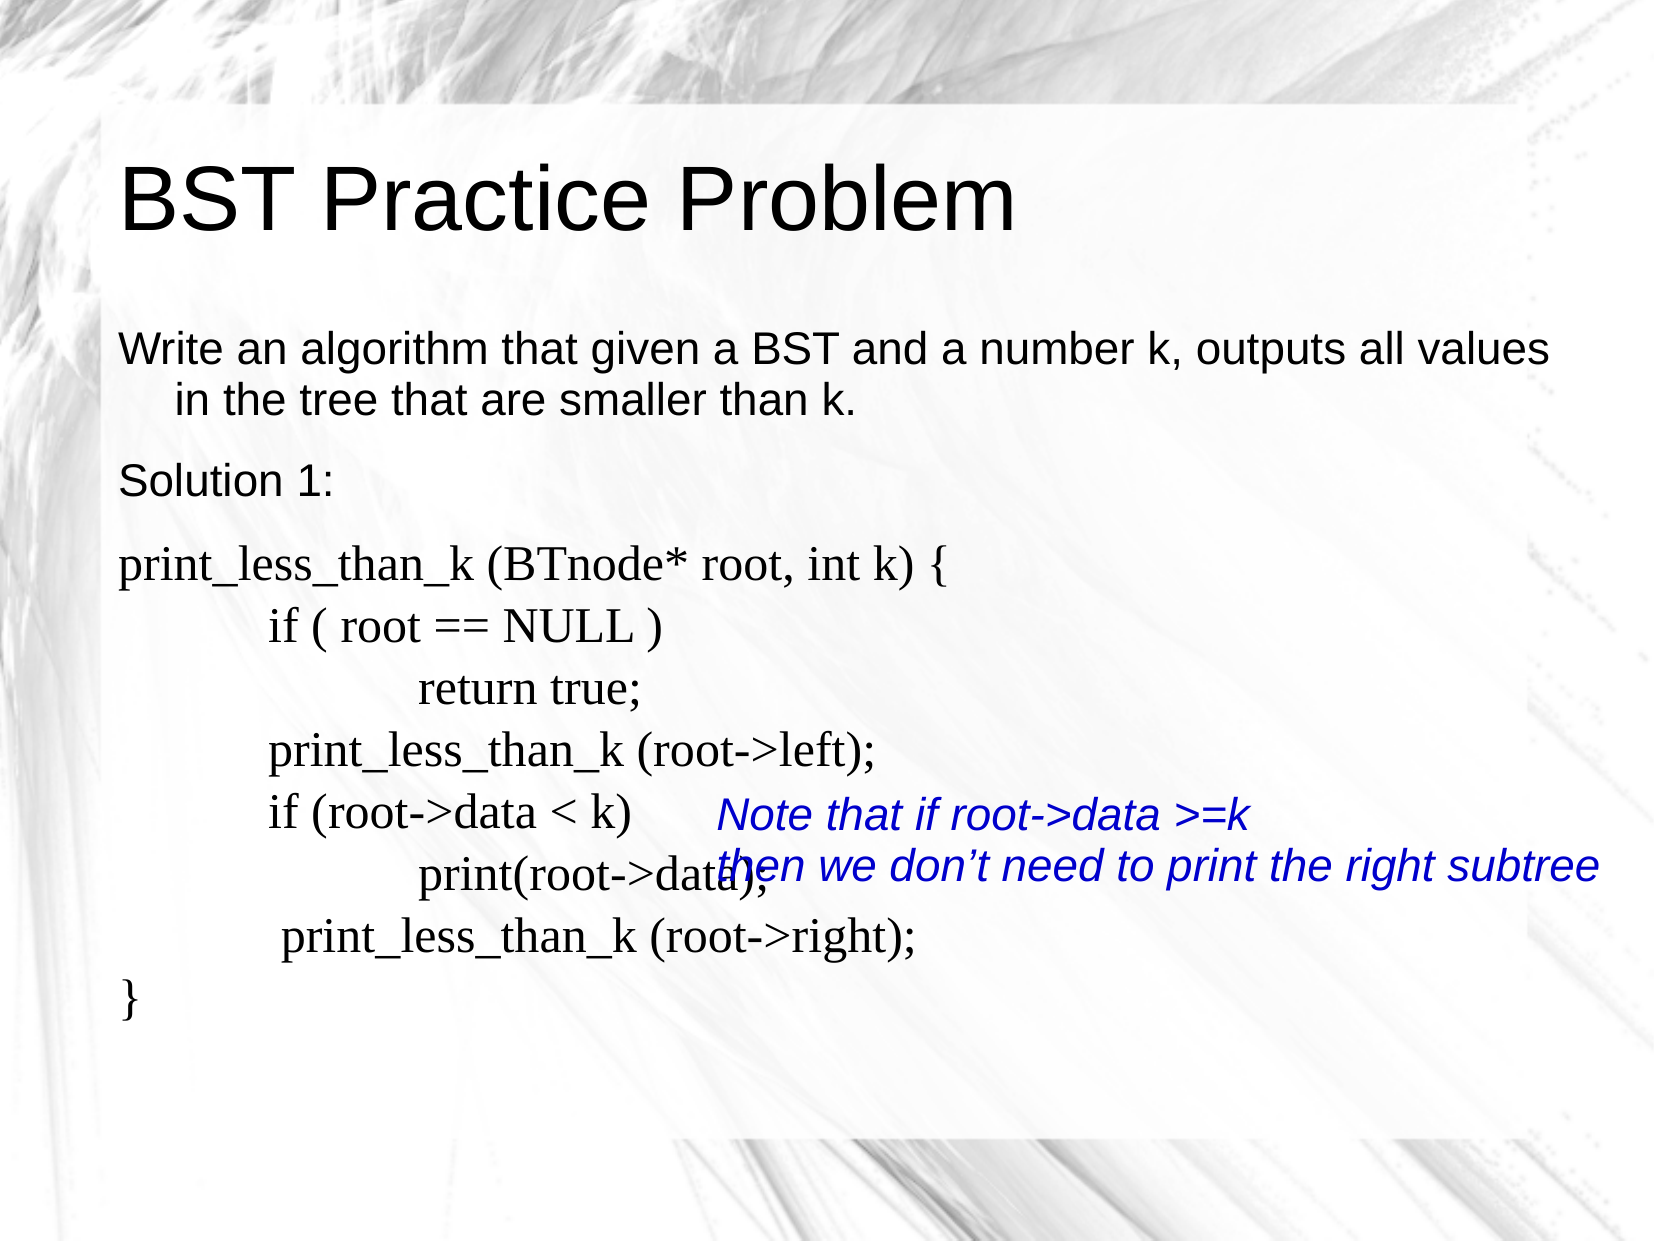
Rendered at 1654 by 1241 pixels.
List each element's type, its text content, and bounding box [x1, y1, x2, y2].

picture [0, 0, 1654, 1241]
text_box Note that if root->data >=k then we don’t need to print the right subtree [701, 782, 1626, 900]
list Write an algorithm that given a BST and a number k, outputs all values in the tree that are smaller than k. Solution 1: print_less_than_k (BTnode* root, int k) { if ( root == NULL ) return true; print_less_than_k (root->left); if (root->data < k) print(root->data); print_less_than_k (root->right); } [118, 319, 1571, 1109]
title BST Practice Problem [118, 93, 1506, 299]
